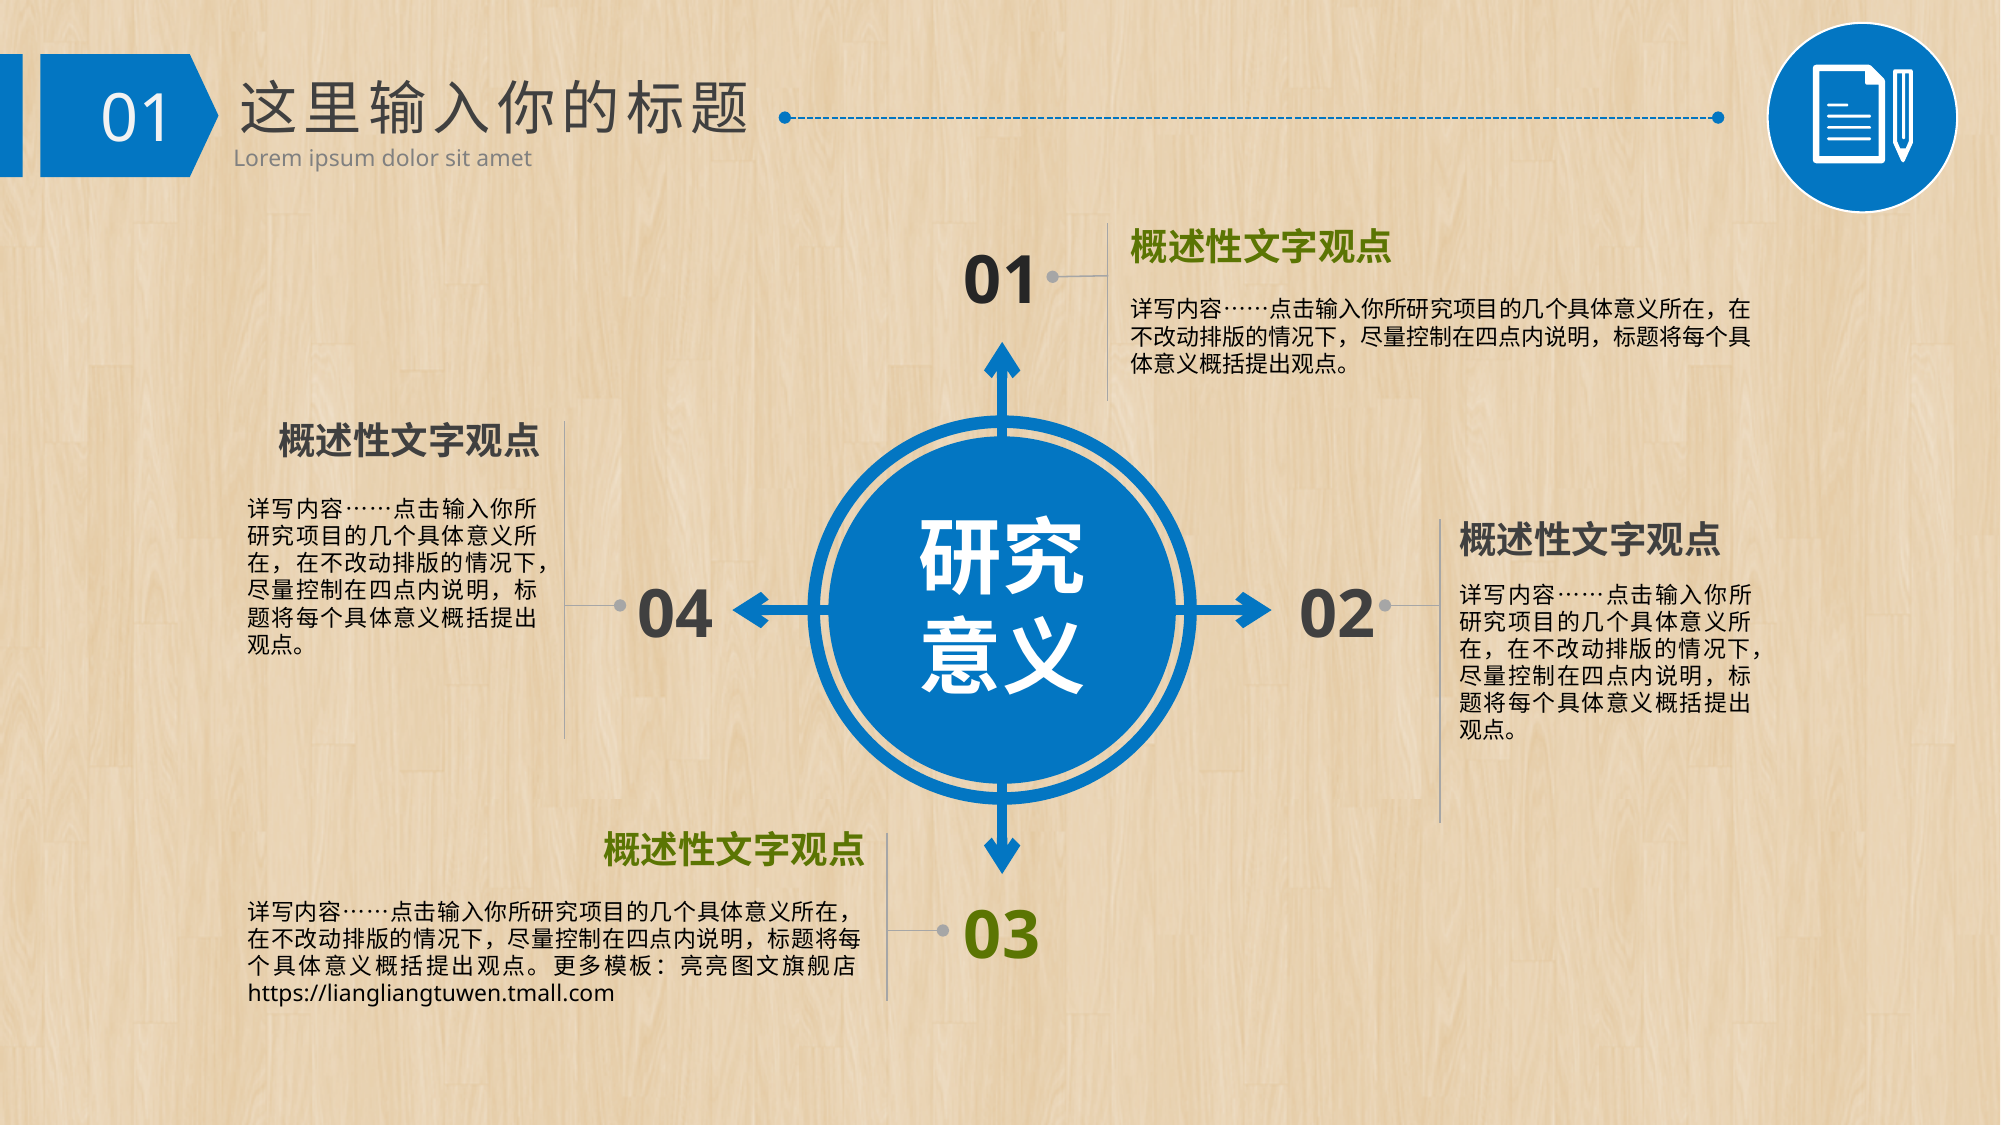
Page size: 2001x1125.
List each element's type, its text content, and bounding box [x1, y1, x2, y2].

text_box 详写内容……点击输入你所研究项目的几个具体意义所在，在不改动排版的情况下，尽量控制在四点内说明，标题将每个具体意义概括提出观点。 [247, 495, 538, 658]
text_box [828, 436, 1176, 784]
text_box [813, 615, 997, 799]
text_box 概述性文字观点 [1459, 515, 1753, 562]
text_box 详写内容……点击输入你所研究项目的几个具体意义所在，在不改动排版的情况下，尽量控制在四点内说明，标题将每个具体意义概括提出观点。更多模板：亮亮图文旗舰店https://liangliangtuwen.tmall.com [247, 898, 863, 1007]
text_box 01 [951, 236, 1053, 317]
text_box [1007, 615, 1191, 799]
picture [0, 0, 2001, 1125]
text_box 详写内容……点击输入你所研究项目的几个具体意义所在，在不改动排版的情况下，尽量控制在四点内说明，标题将每个具体意义概括提出观点。 [1459, 580, 1753, 744]
text_box 研究意义 [875, 496, 1129, 712]
text_box 概述性文字观点 [247, 416, 541, 462]
text_box [1007, 421, 1191, 605]
text_box 03 [951, 891, 1053, 972]
text_box 04 [625, 571, 727, 652]
text_box 概述性文字观点 [572, 826, 866, 872]
text_box [813, 421, 997, 605]
text_box 02 [1286, 571, 1388, 652]
text_box 详写内容……点击输入你所研究项目的几个具体意义所在，在不改动排版的情况下，尽量控制在四点内说明，标题将每个具体意义概括提出观点。 [1130, 295, 1752, 377]
text_box 概述性文字观点 [1130, 223, 1580, 269]
